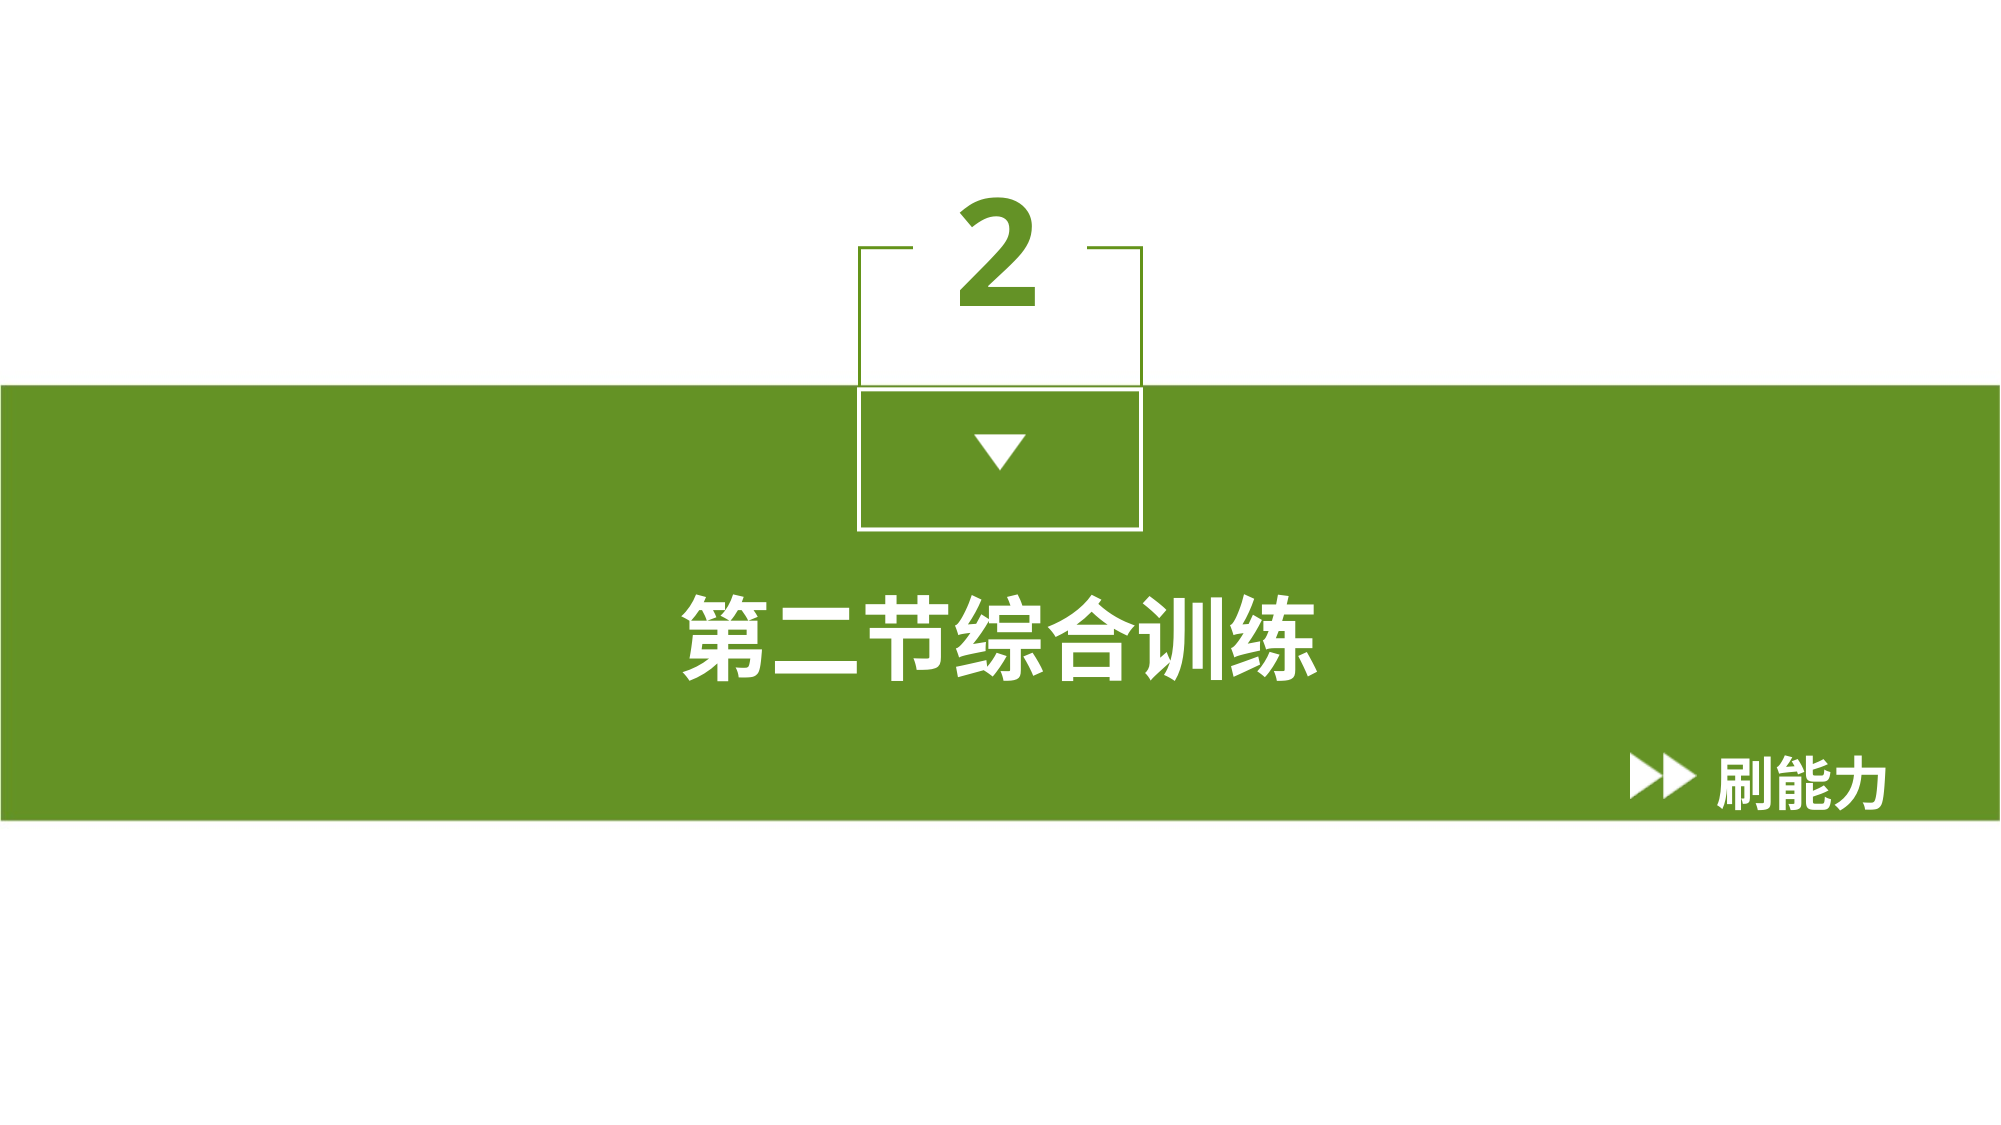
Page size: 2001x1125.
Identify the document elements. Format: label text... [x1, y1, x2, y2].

picture [0, 0, 2000, 572]
text_box 2 [865, 148, 1130, 345]
picture [0, 699, 2000, 1125]
text_box 刷能力 [1715, 718, 1997, 812]
text_box 第二节综合训练 [0, 572, 2000, 699]
